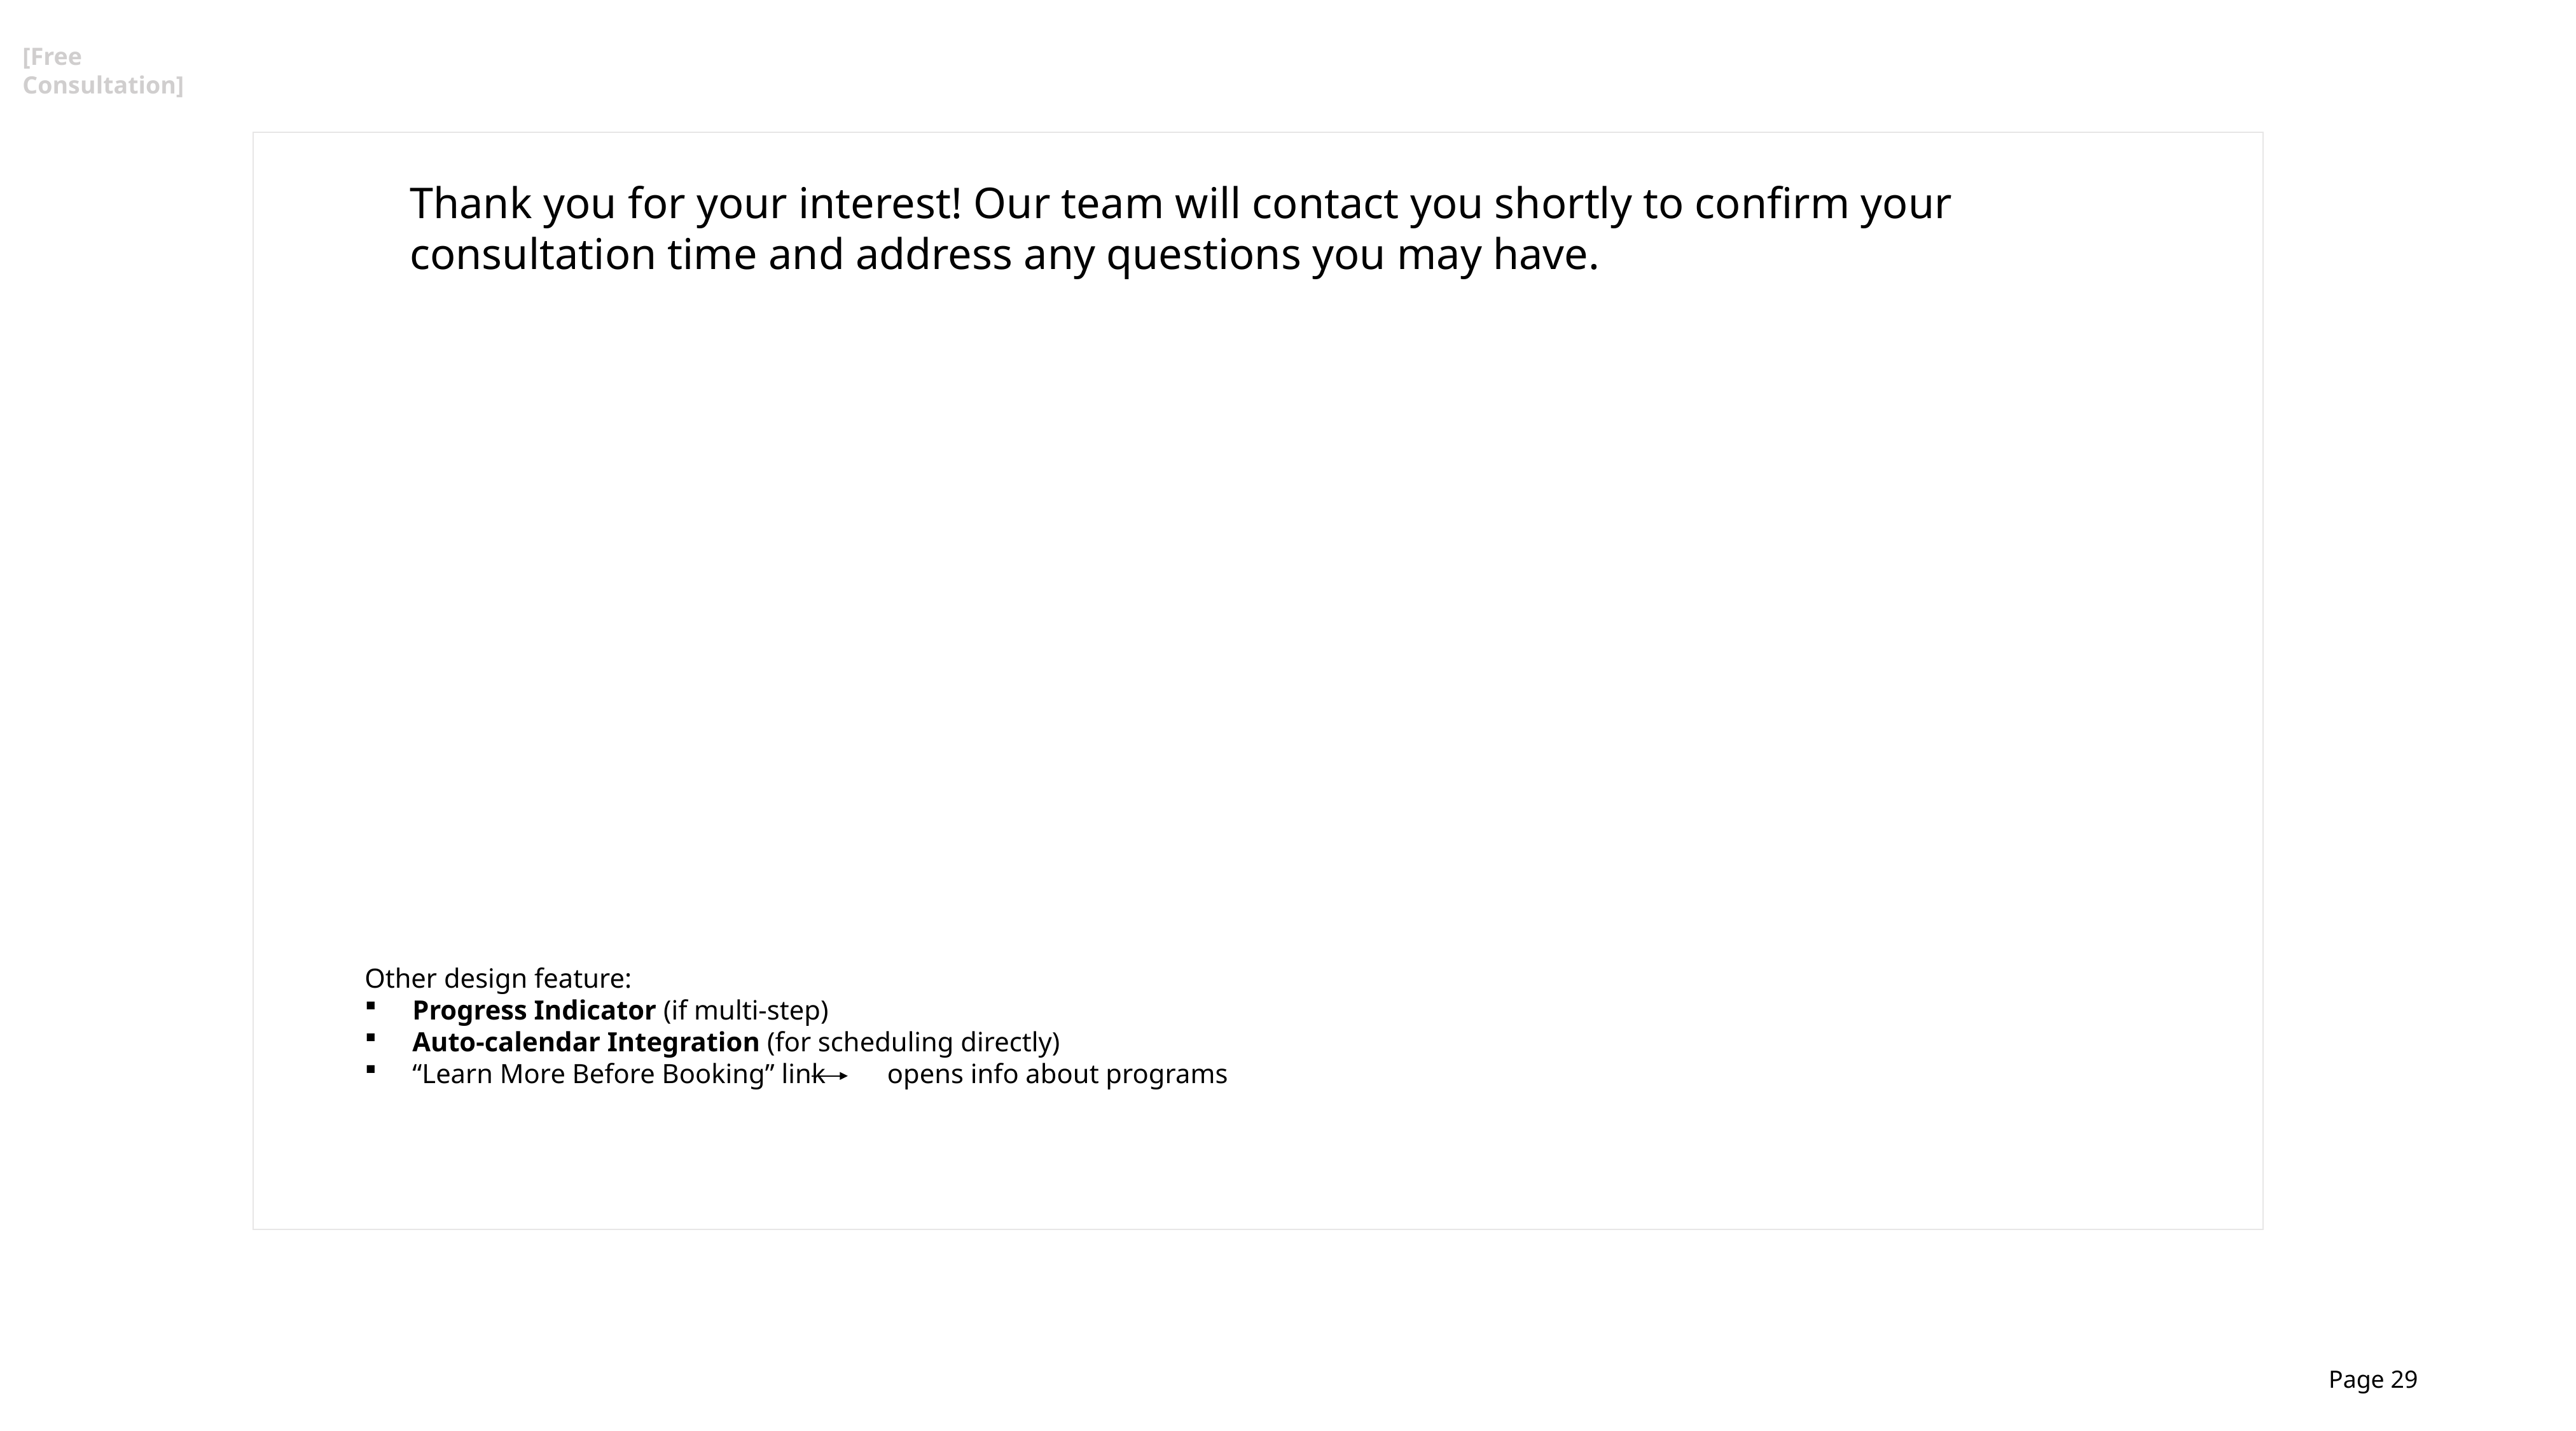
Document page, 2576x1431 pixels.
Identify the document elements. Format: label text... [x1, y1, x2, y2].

text_box [Free Consultation] [13, 36, 253, 104]
text_box Page 29 [2018, 1359, 2428, 1398]
text_box Thank you for your interest! Our team will contact you shortly to confirm your consultation time and address any questions you may have. [400, 171, 2043, 282]
text_box [253, 132, 2264, 1230]
text_box Other design feature: Progress Indicator (if multi-step) Auto-calendar Integration (for scheduling directly) “Learn More Before Booking” link opens info about programs [355, 957, 1998, 1125]
